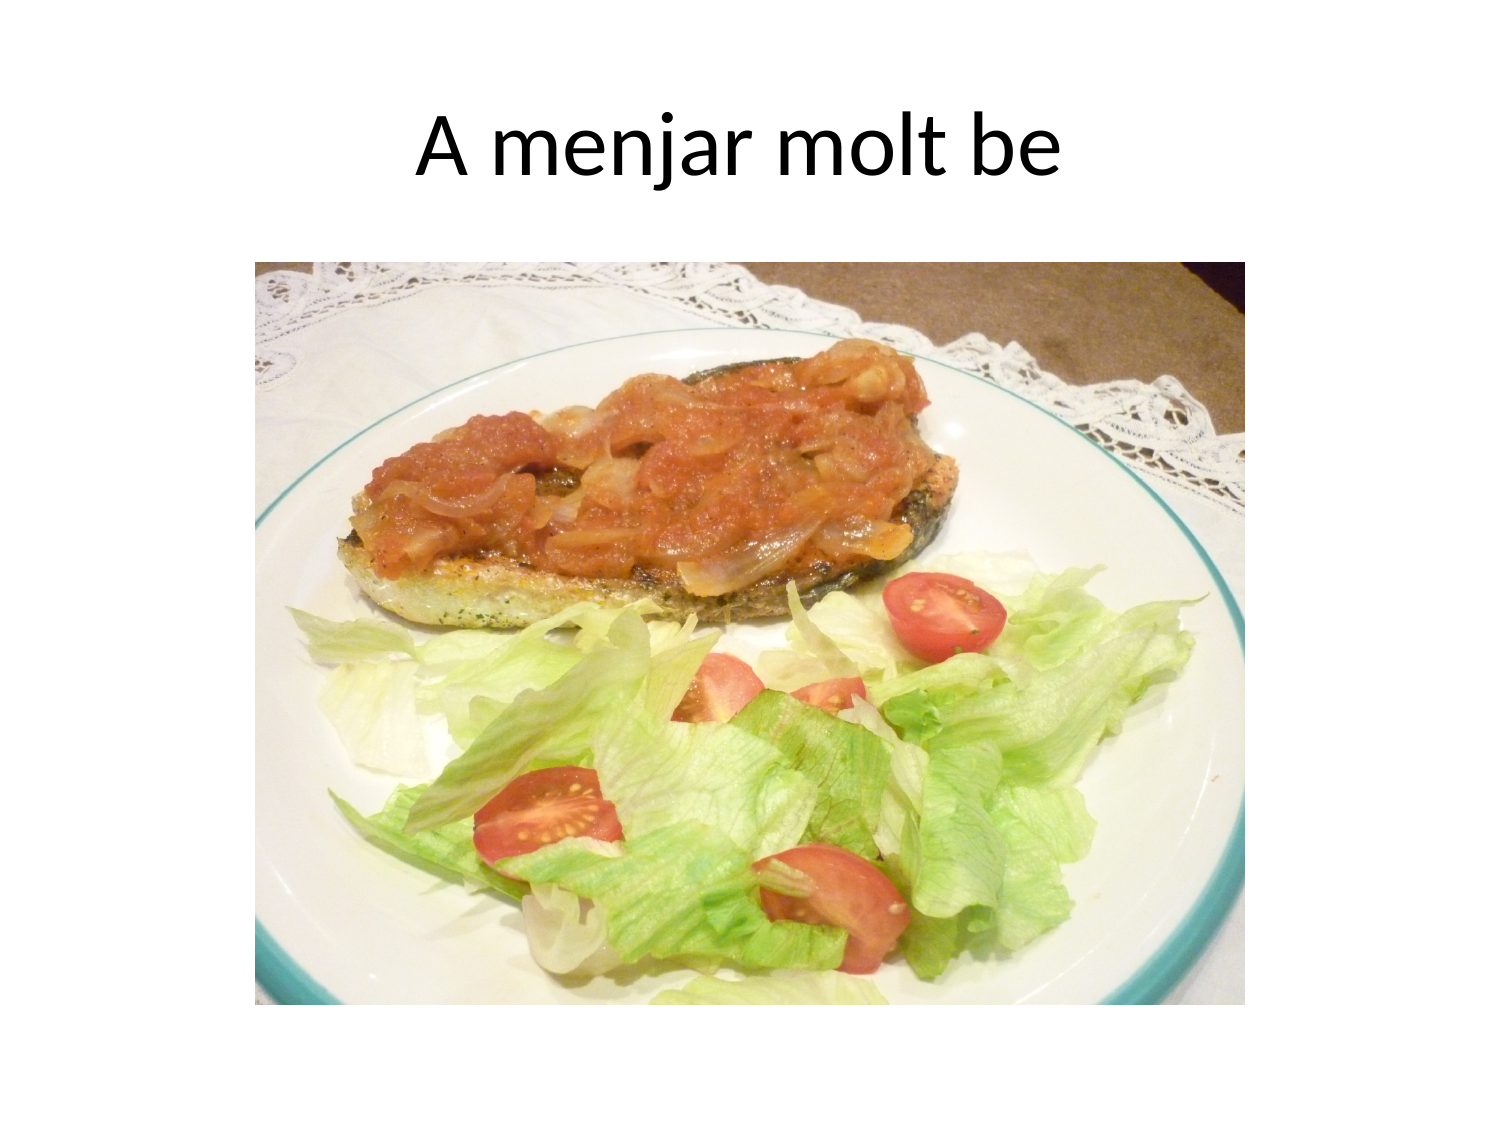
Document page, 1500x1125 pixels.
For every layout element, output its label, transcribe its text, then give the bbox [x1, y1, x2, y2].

title A menjar molt be [75, 45, 1425, 233]
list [254, 262, 1246, 1006]
